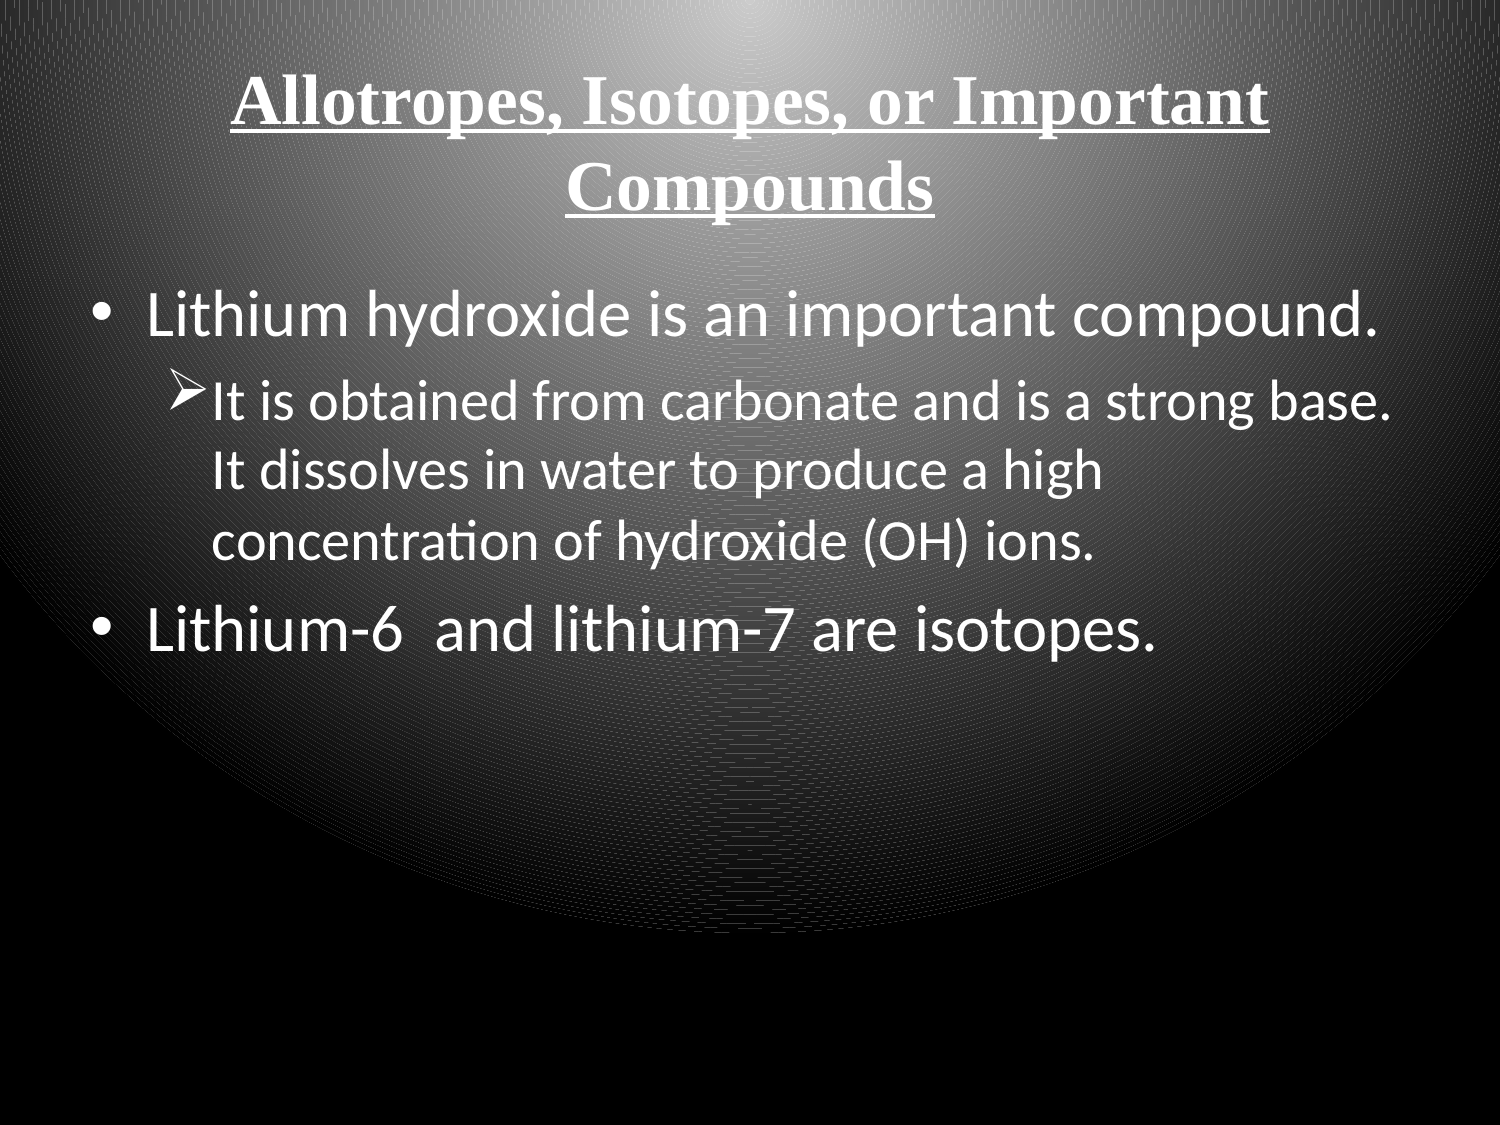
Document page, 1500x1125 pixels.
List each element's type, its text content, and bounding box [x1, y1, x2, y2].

list Lithium hydroxide is an important compound. It is obtained from carbonate and is a strong base. It dissolves in water to produce a high concentration of hydroxide (OH) ions. Lithium-6 and lithium-7 are isotopes. [75, 262, 1425, 1005]
title Allotropes, Isotopes, or Important Compounds [75, 45, 1425, 233]
